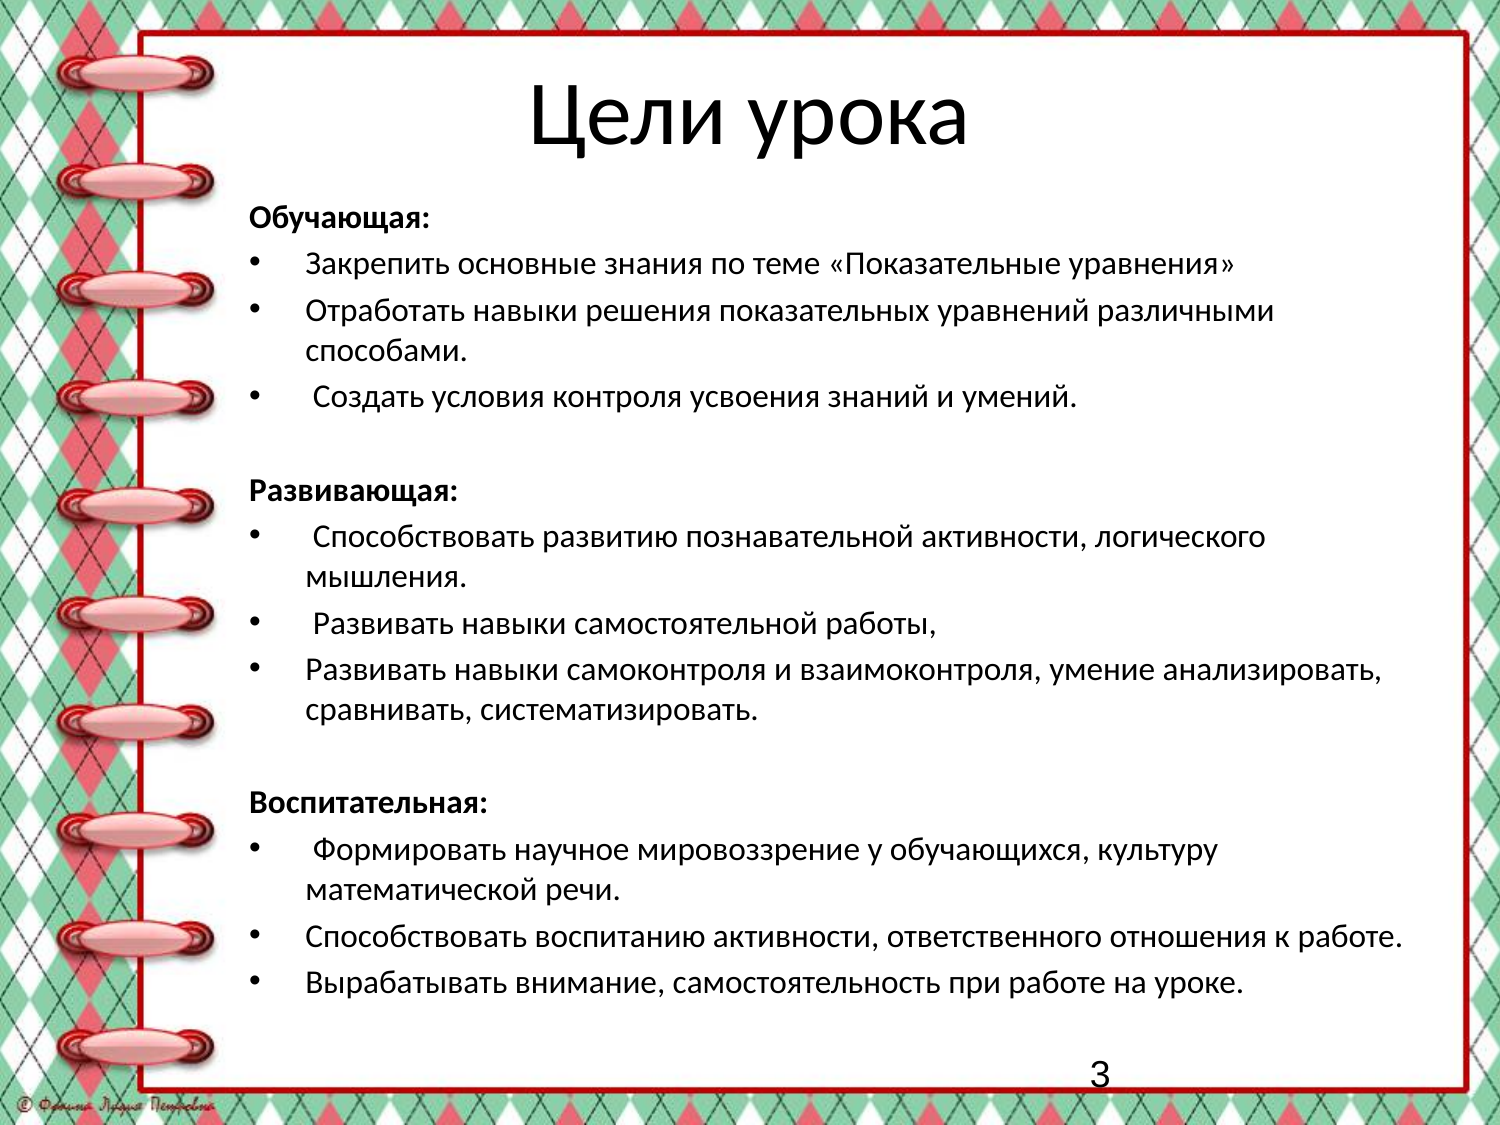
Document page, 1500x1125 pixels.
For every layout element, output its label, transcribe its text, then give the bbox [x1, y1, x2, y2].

list Обучающая: Закрепить основные знания по теме «Показательные уравнения» Отработать навыки решения показательных уравнений различными способами. Создать условия контроля усвоения знаний и умений. Развивающая: Способствовать развитию познавательной активности, логического мышления. Развивать навыки самостоятельной работы, Развивать навыки самоконтроля и взаимоконтроля, умение анализировать, сравнивать, систематизировать. Воспитательная: Формировать научное мировоззрение у обучающихся, культуру математической речи. Способствовать воспитанию активности, ответственного отношения к работе. Вырабатывать внимание, самостоятельность при работе на уроке. [234, 187, 1449, 930]
slide_number 3 [1074, 1042, 1425, 1103]
picture [0, 0, 1500, 1125]
title Цели урока [75, 45, 1425, 233]
